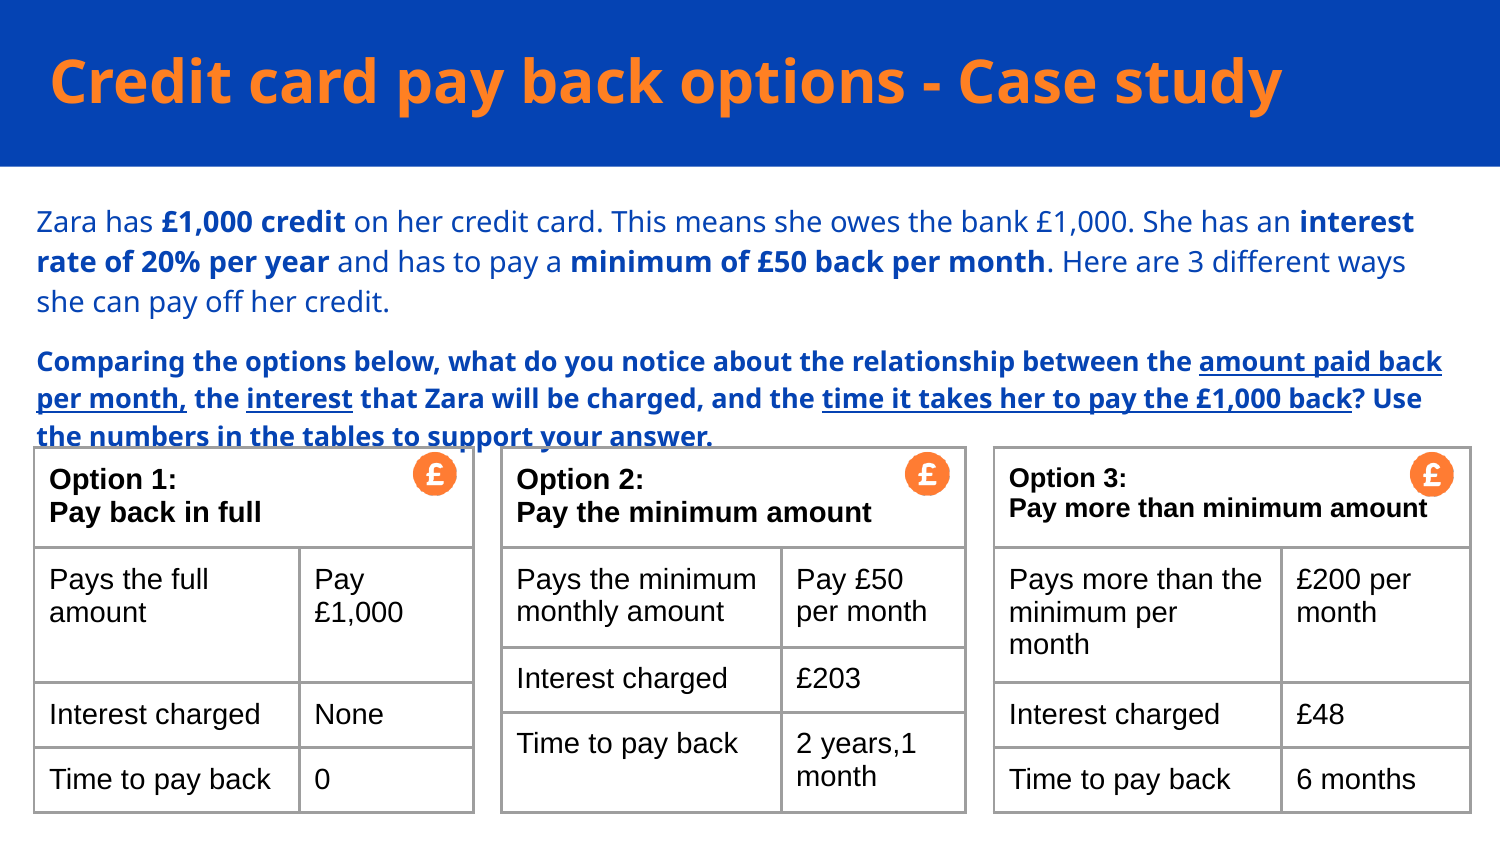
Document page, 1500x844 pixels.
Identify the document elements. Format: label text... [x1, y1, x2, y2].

table_cell Interest charged [35, 684, 298, 746]
table_cell Pays the minimum monthly amount [503, 549, 780, 646]
table_header Option 2: Pay the minimum amount [503, 449, 964, 546]
picture [411, 450, 458, 497]
table_cell Interest charged [995, 684, 1280, 746]
table_cell Pays the full amount [35, 549, 298, 681]
table_cell Time to pay back [995, 749, 1280, 811]
table_cell 2 years,1 month [783, 714, 964, 811]
table_cell £48 [1283, 684, 1469, 746]
table_cell £203 [783, 649, 964, 711]
text_box Zara has £1,000 credit on her credit card. This means she owes the bank £1,000. She has an interest rate of 20% per year and has to pay a minimum of £50 back per month. Here are 3 different ways she can pay off her credit. Comparing the options below, what do you notice about the relationship between the amount paid back per month, the interest that Zara will be charged, and the time it takes her to pay the £1,000 back? Use the numbers in the tables to support your answer. [21, 183, 1471, 467]
title Credit card pay back options - Case study [34, 37, 1303, 122]
picture [904, 450, 950, 497]
table_cell Pays more than the minimum per month [995, 549, 1280, 681]
table_cell Interest charged [503, 649, 780, 711]
table_cell 6 months [1283, 749, 1469, 811]
table_header Option 3: Pay more than minimum amount [995, 449, 1469, 546]
table_cell £200 per month [1283, 549, 1469, 681]
table_cell Pay £50 per month [783, 549, 964, 646]
table_cell Pay £1,000 [301, 549, 472, 681]
table_header Option 1: Pay back in full [35, 449, 472, 546]
table_cell 0 [301, 749, 472, 811]
picture [1408, 451, 1455, 497]
table_cell None [301, 684, 472, 746]
table_cell Time to pay back [503, 714, 780, 811]
table_cell Time to pay back [35, 749, 298, 811]
